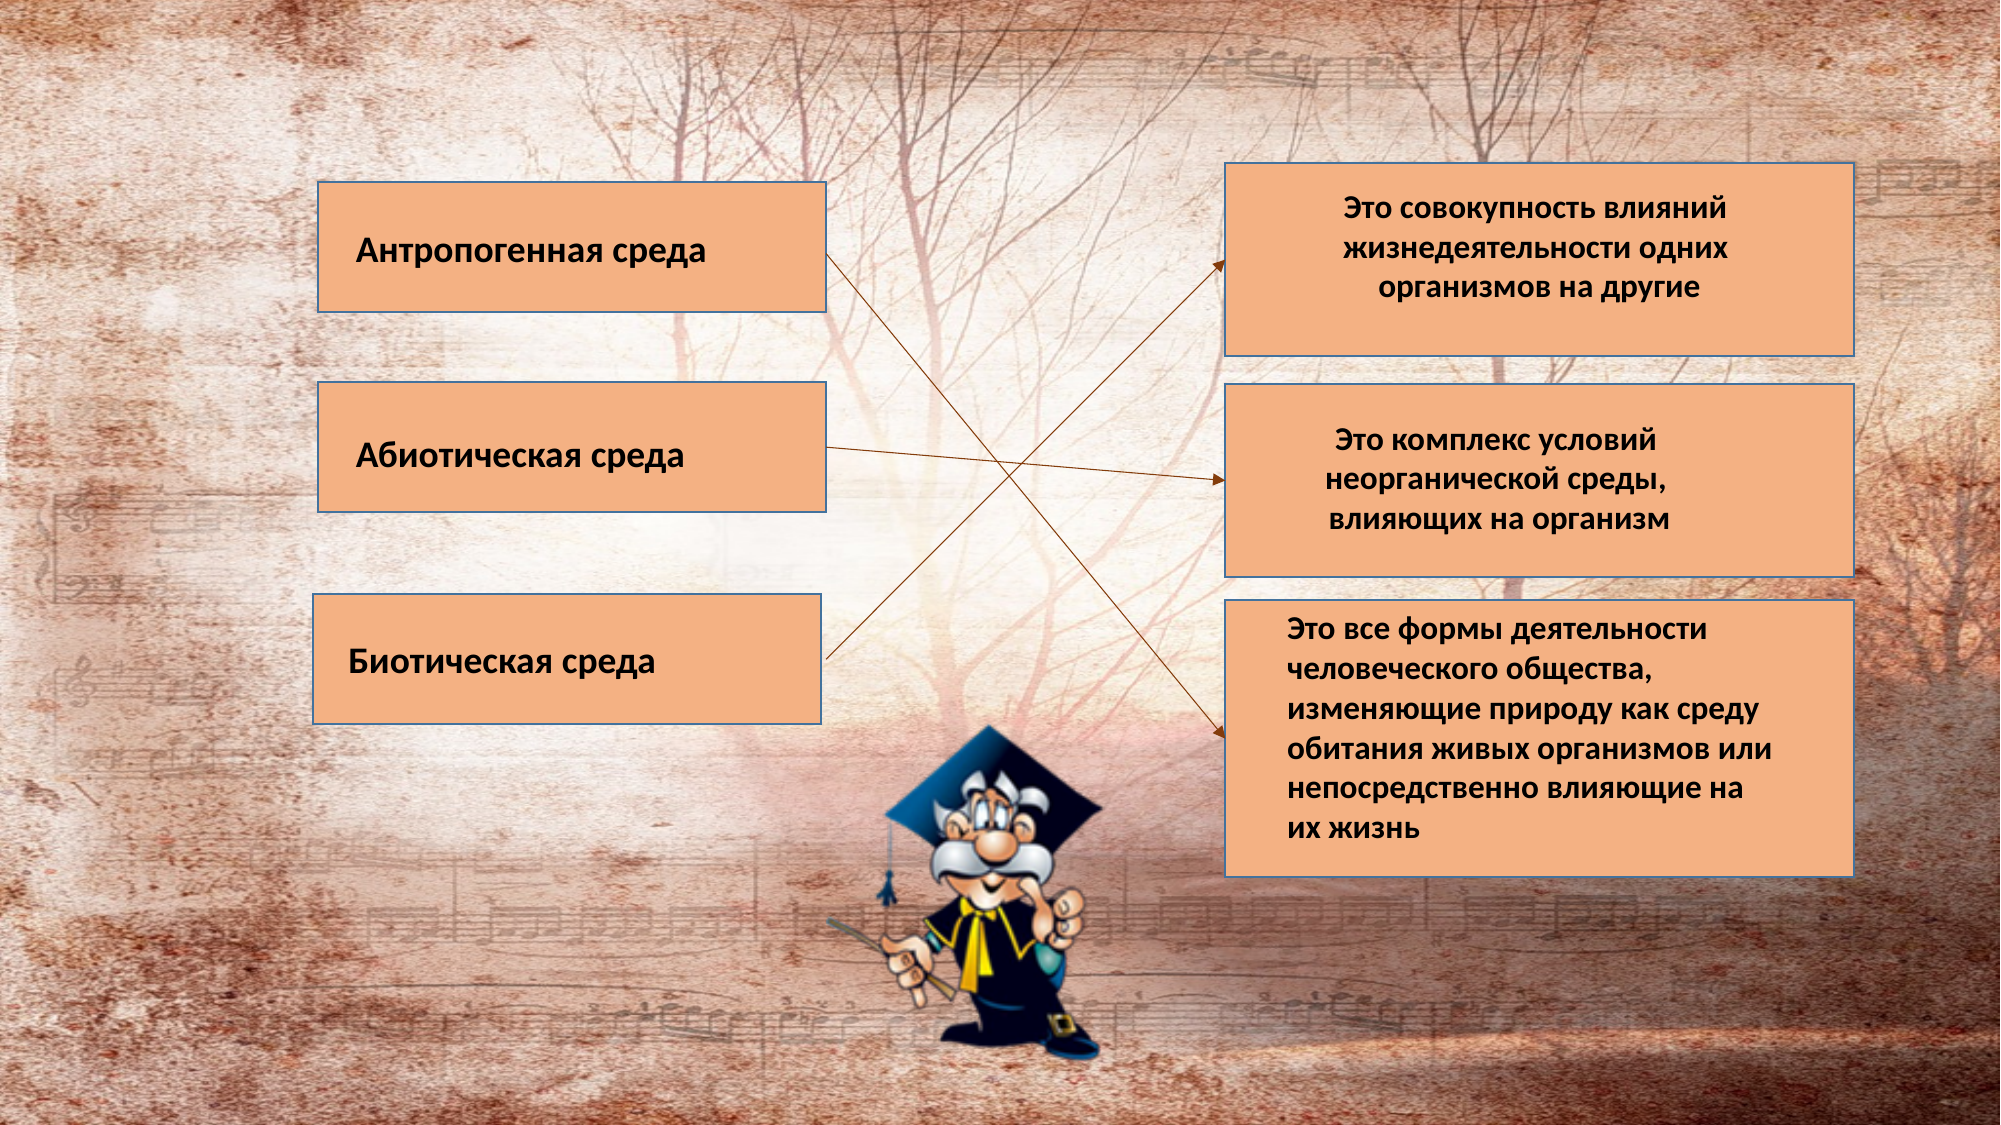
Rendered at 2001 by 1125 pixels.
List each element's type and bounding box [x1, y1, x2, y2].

text_box [826, 259, 1226, 447]
picture [0, 0, 2000, 1125]
text_box [826, 481, 1226, 660]
text_box [826, 253, 1226, 259]
text_box [826, 660, 1226, 739]
text_box [826, 447, 1226, 481]
